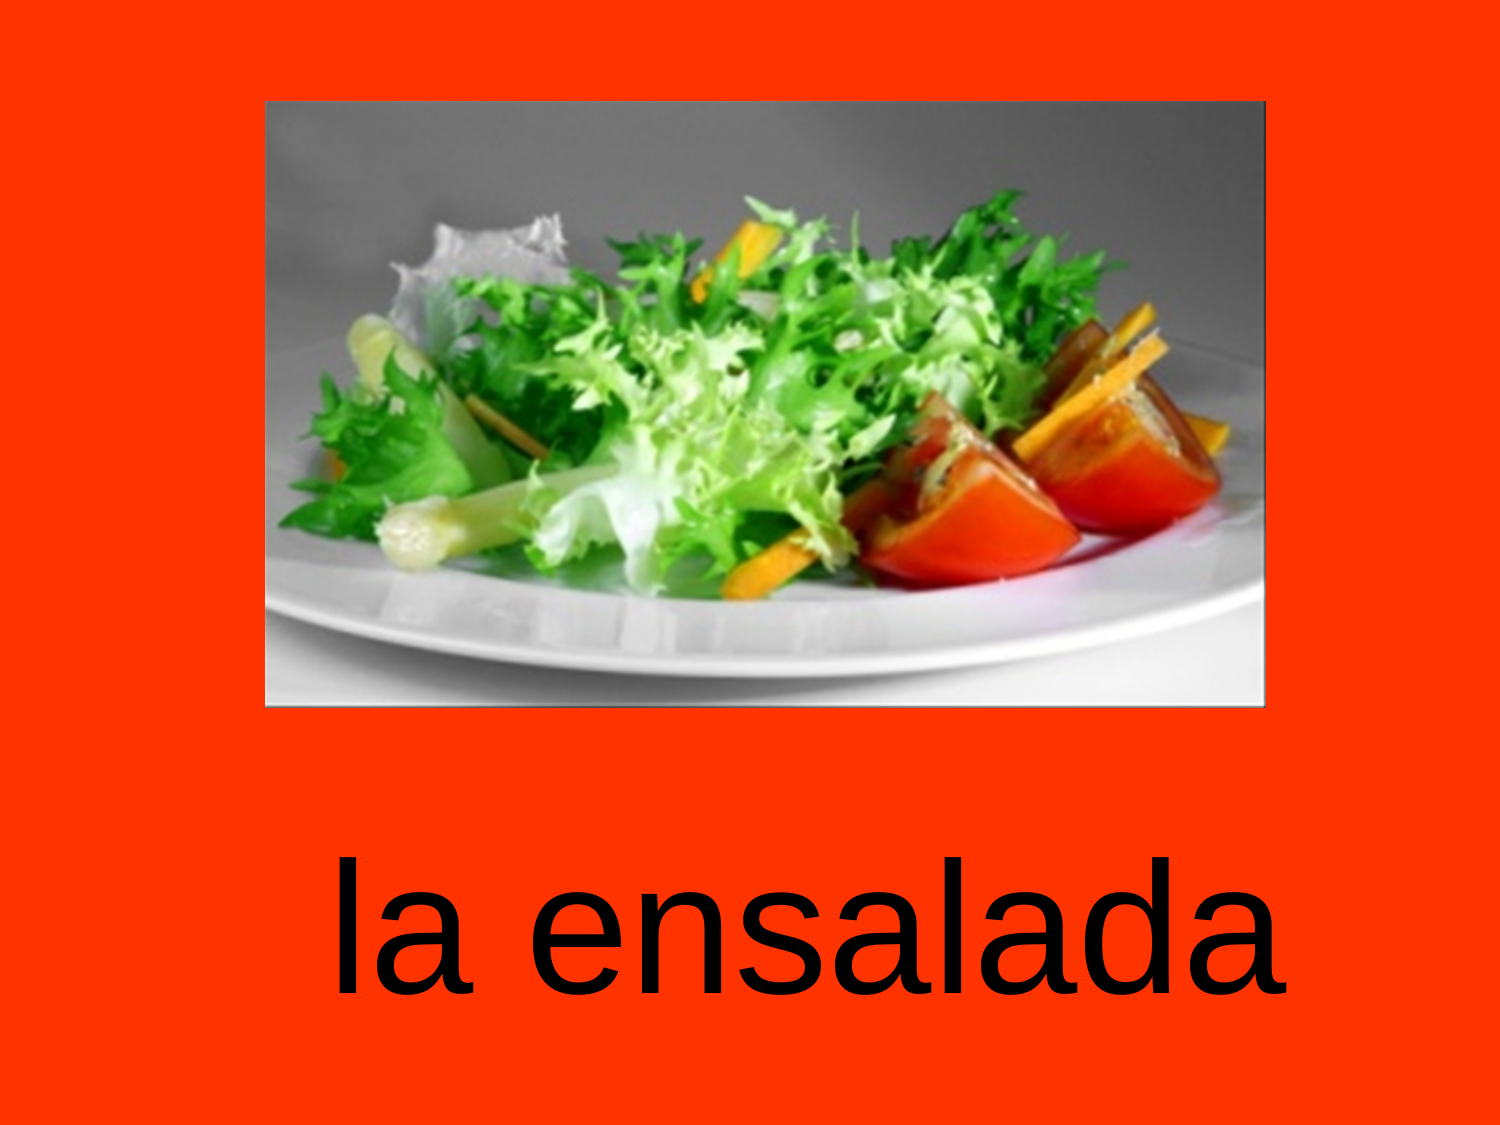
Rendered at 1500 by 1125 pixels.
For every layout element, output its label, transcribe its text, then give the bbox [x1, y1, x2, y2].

text_box la ensalada [312, 798, 1365, 1039]
picture [265, 101, 1266, 709]
